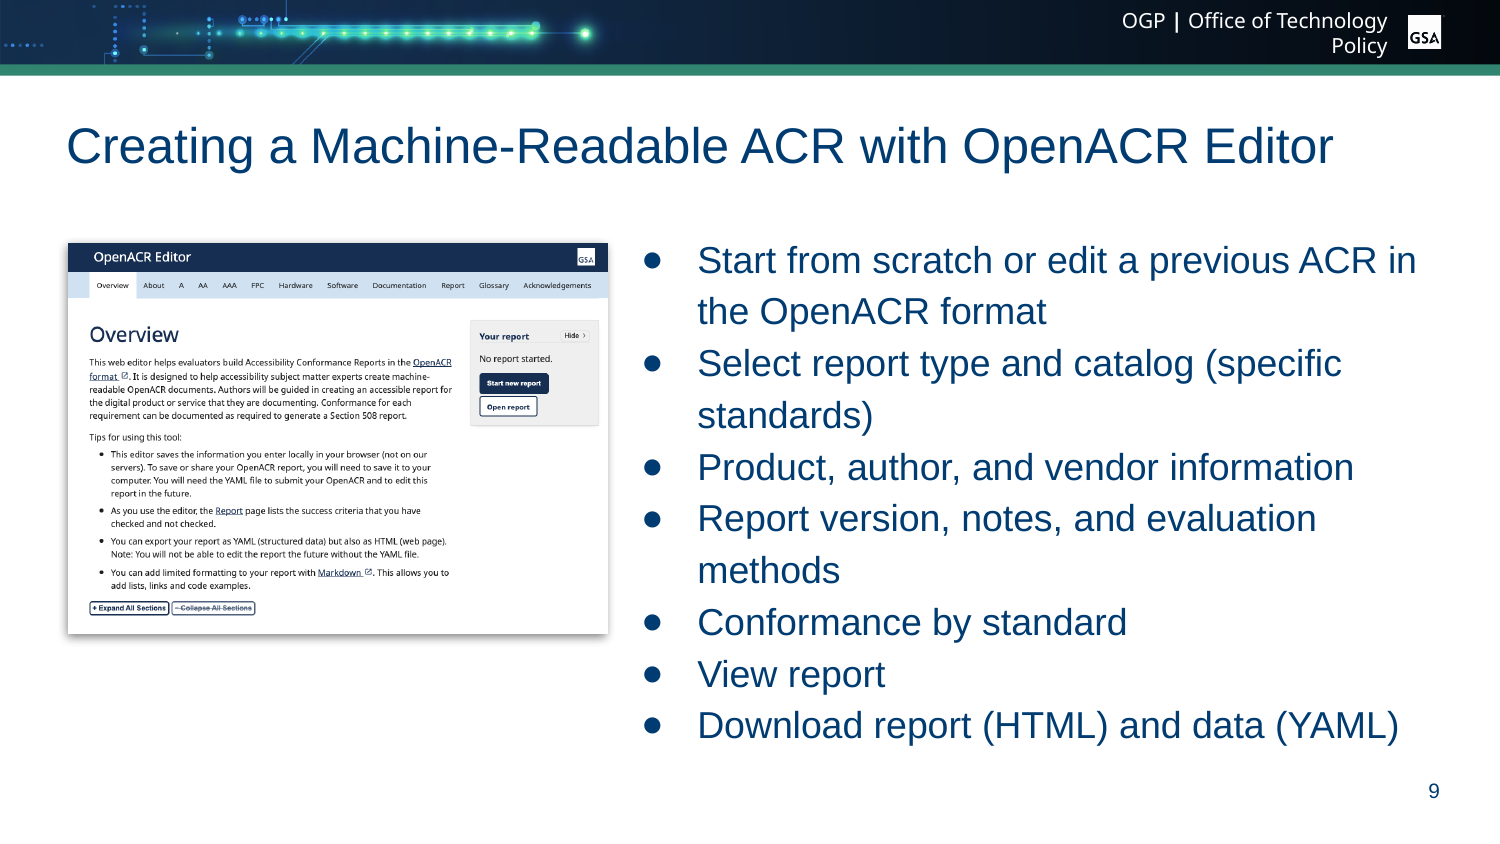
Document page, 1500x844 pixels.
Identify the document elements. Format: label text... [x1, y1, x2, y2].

list Start from scratch or edit a previous ACR in the OpenACR format Select report type and catalog (specific standards) Product, author, and vendor information Report version, notes, and evaluation methods Conformance by standard View report Download report (HTML) and data (YAML) [607, 214, 1449, 758]
picture [0, 0, 1500, 64]
title Creating a Machine-Readable ACR with OpenACR Editor [51, 98, 1449, 192]
slide_number 9 [1364, 757, 1455, 823]
picture [67, 243, 608, 634]
